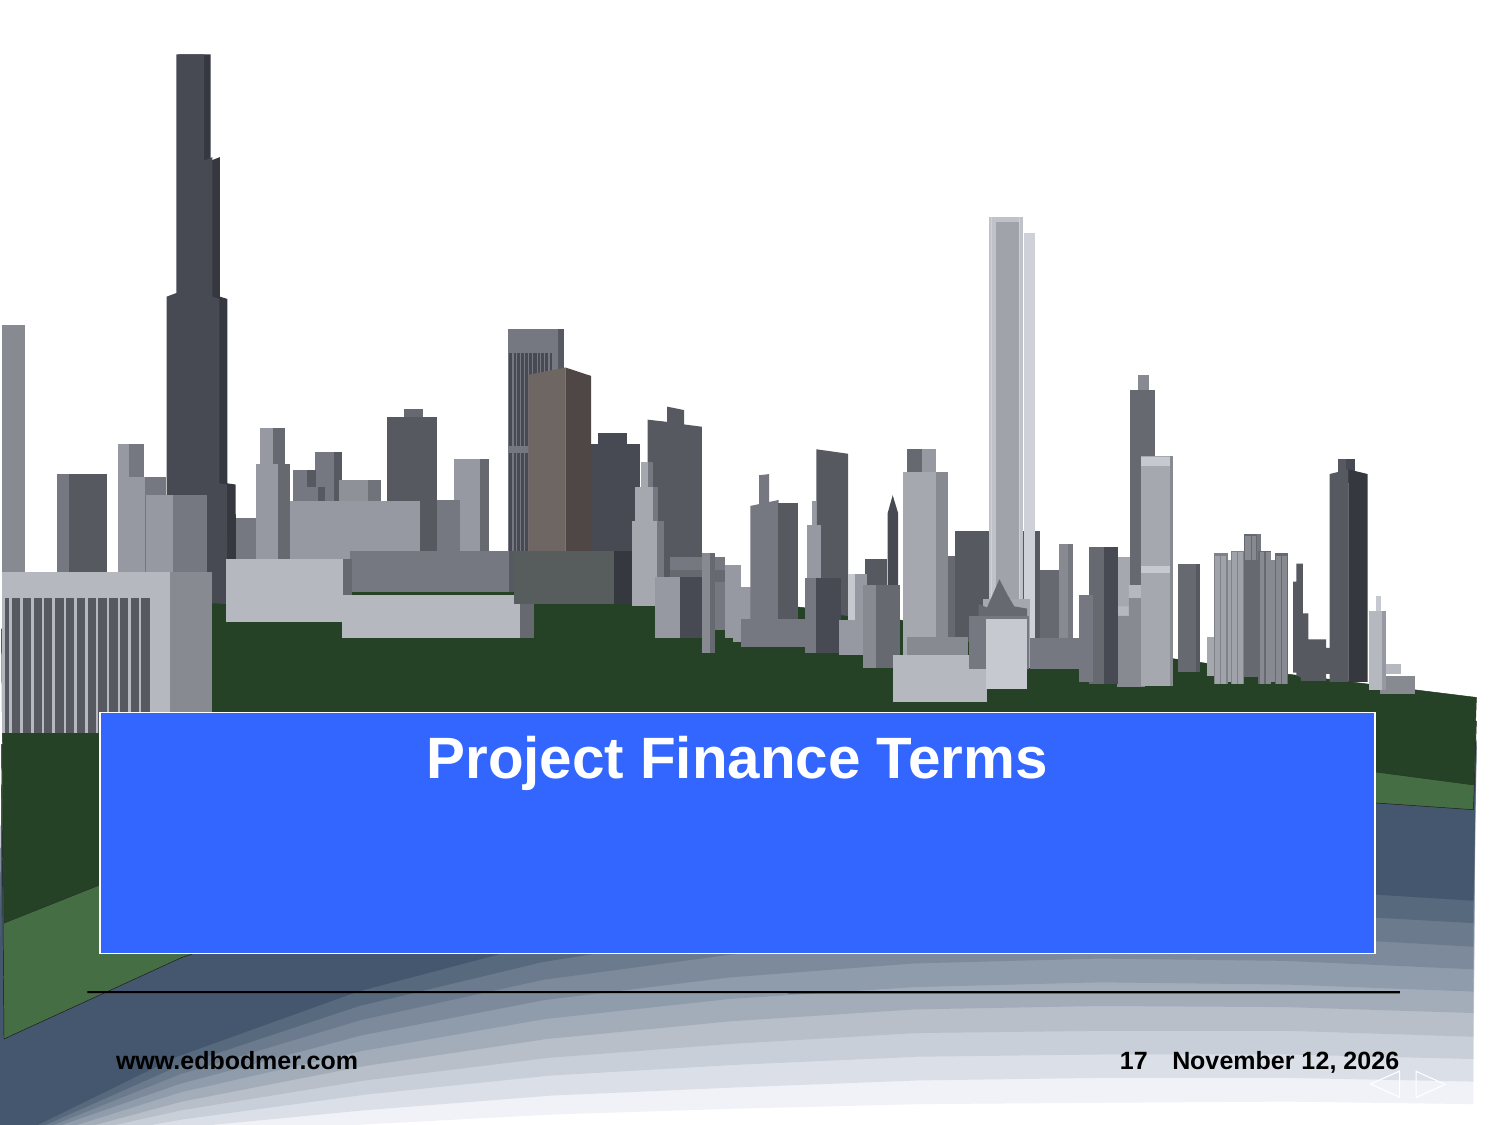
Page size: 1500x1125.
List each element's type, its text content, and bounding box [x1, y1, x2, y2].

title Project Finance Terms [99, 712, 1376, 954]
